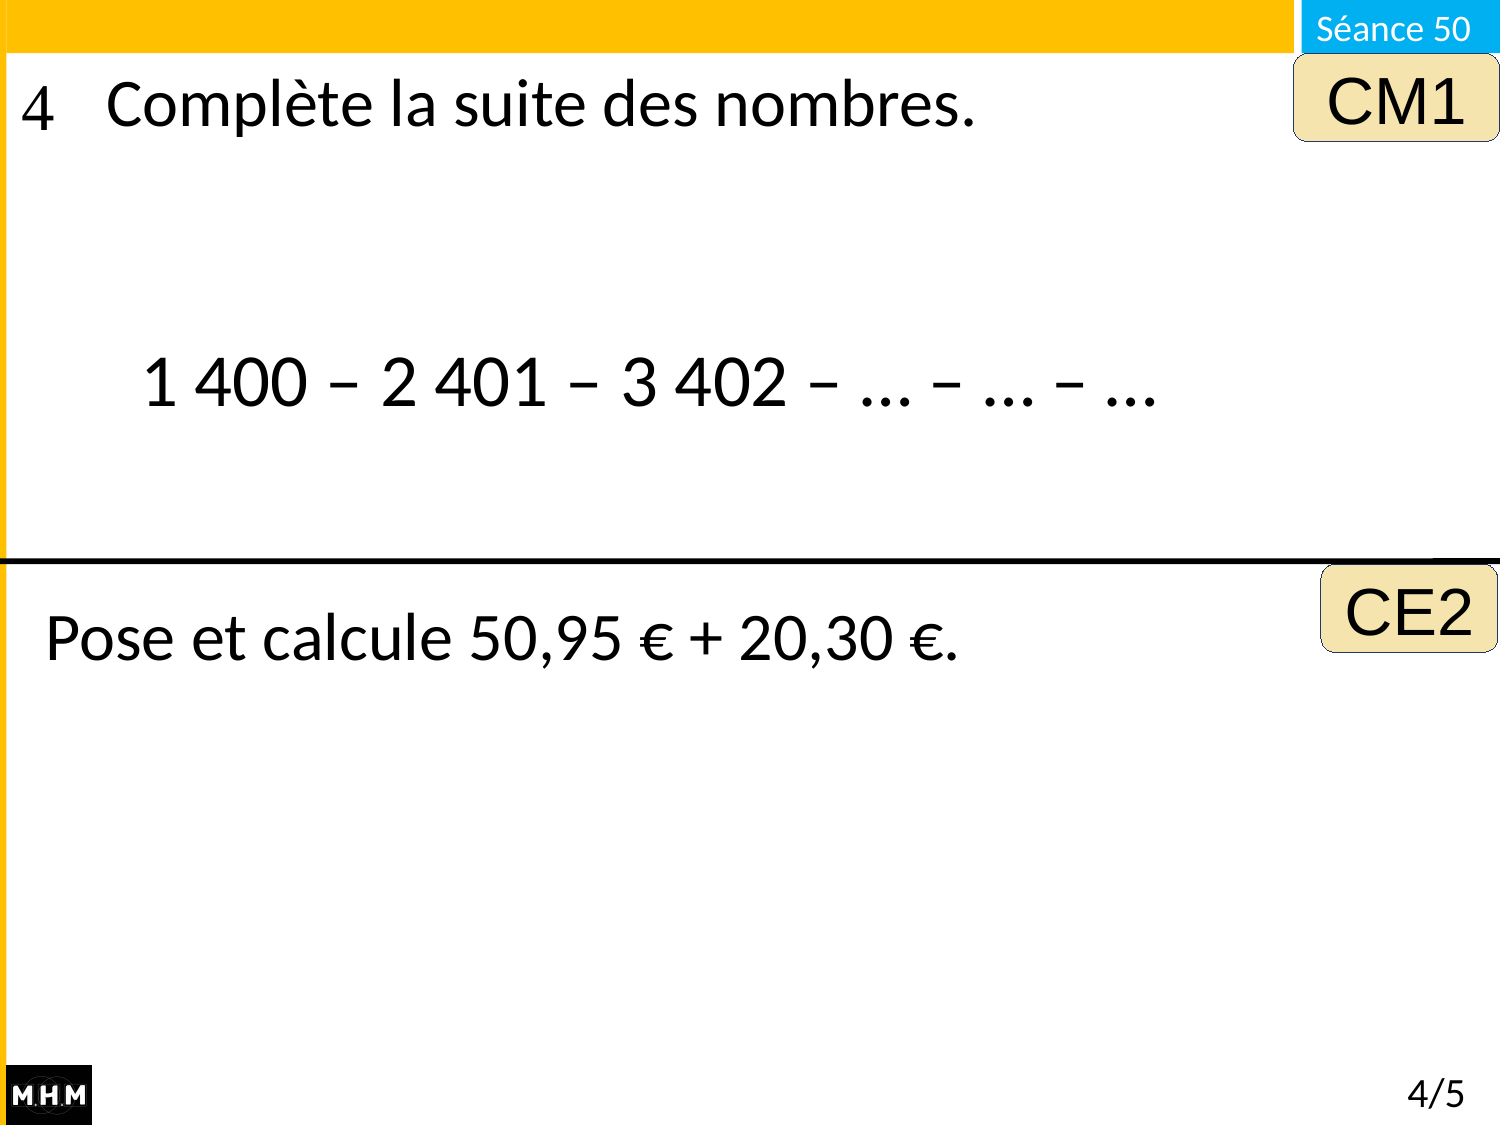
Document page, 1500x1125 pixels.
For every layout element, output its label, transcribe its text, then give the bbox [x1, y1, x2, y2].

text_box CE2 [1320, 564, 1498, 653]
title Complète la suite des nombres. [91, 60, 1385, 150]
text_box Pose et calcule 50,95 € + 20,30 €. [30, 594, 1325, 683]
text_box 1 400 – 2 401 – 3 402 – … – … – … [125, 323, 1342, 429]
list 4/5 [1373, 1064, 1500, 1125]
text_box CM1 [1293, 53, 1500, 142]
picture [6, 1065, 92, 1125]
